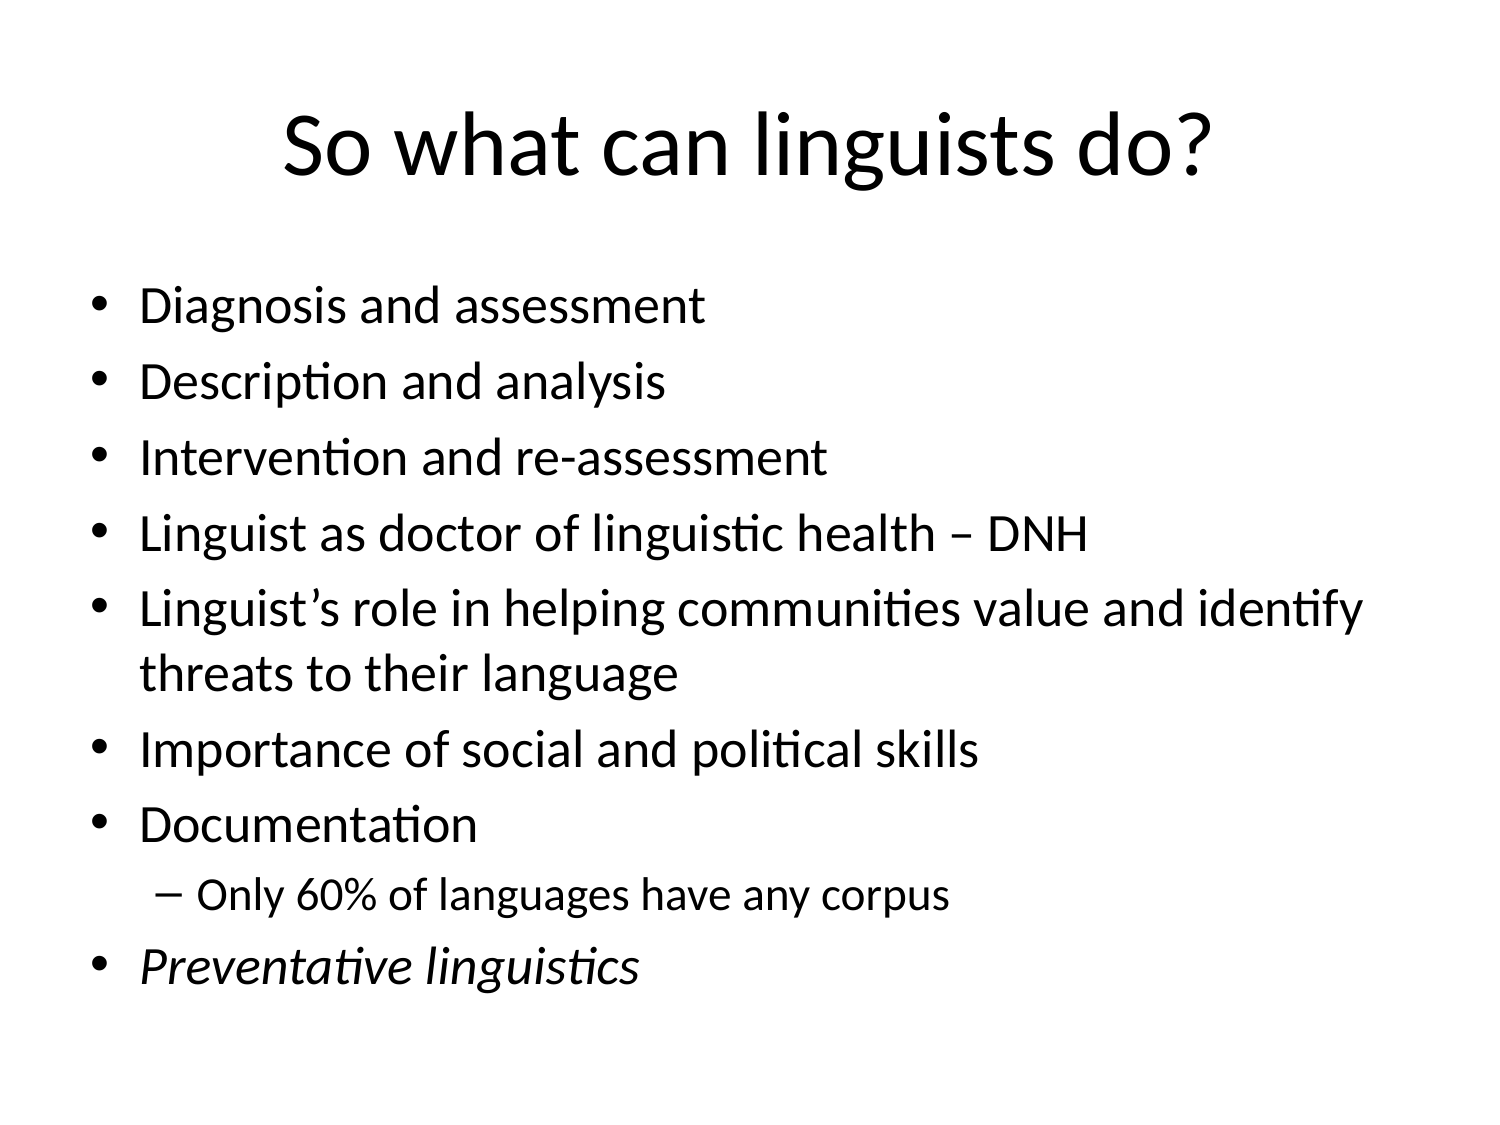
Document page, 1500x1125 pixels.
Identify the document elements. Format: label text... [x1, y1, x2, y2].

title So what can linguists do? [75, 45, 1425, 233]
list Diagnosis and assessment Description and analysis Intervention and re-assessment Linguist as doctor of linguistic health – DNH Linguist’s role in helping communities value and identify threats to their language Importance of social and political skills Documentation Only 60% of languages have any corpus Preventative linguistics [75, 262, 1425, 1005]
